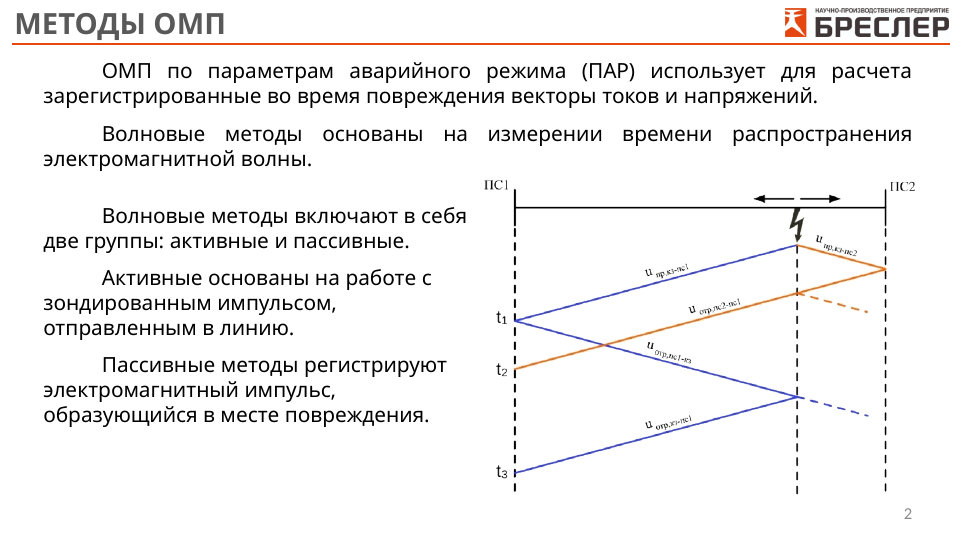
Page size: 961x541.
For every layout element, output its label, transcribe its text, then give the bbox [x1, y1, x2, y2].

picture [785, 8, 949, 37]
picture [470, 167, 930, 504]
title МЕТОДЫ ОМП [12, 0, 775, 68]
text_box Волновые методы включают в себя две группы: активные и пассивные. Активные основаны на работе с зондированным импульсом, отправленным в линию. Пассивные методы регистрируют электромагнитный импульс, образующийся в месте повреждения. [43, 202, 465, 428]
text_box ОМП по параметрам аварийного режима (ПАР) использует для расчета зарегистрированные во время повреждения векторы токов и напряжений. Волновые методы основаны на измерении времени распространения электромагнитной волны. [43, 57, 913, 171]
slide_number 2 [691, 512, 913, 541]
